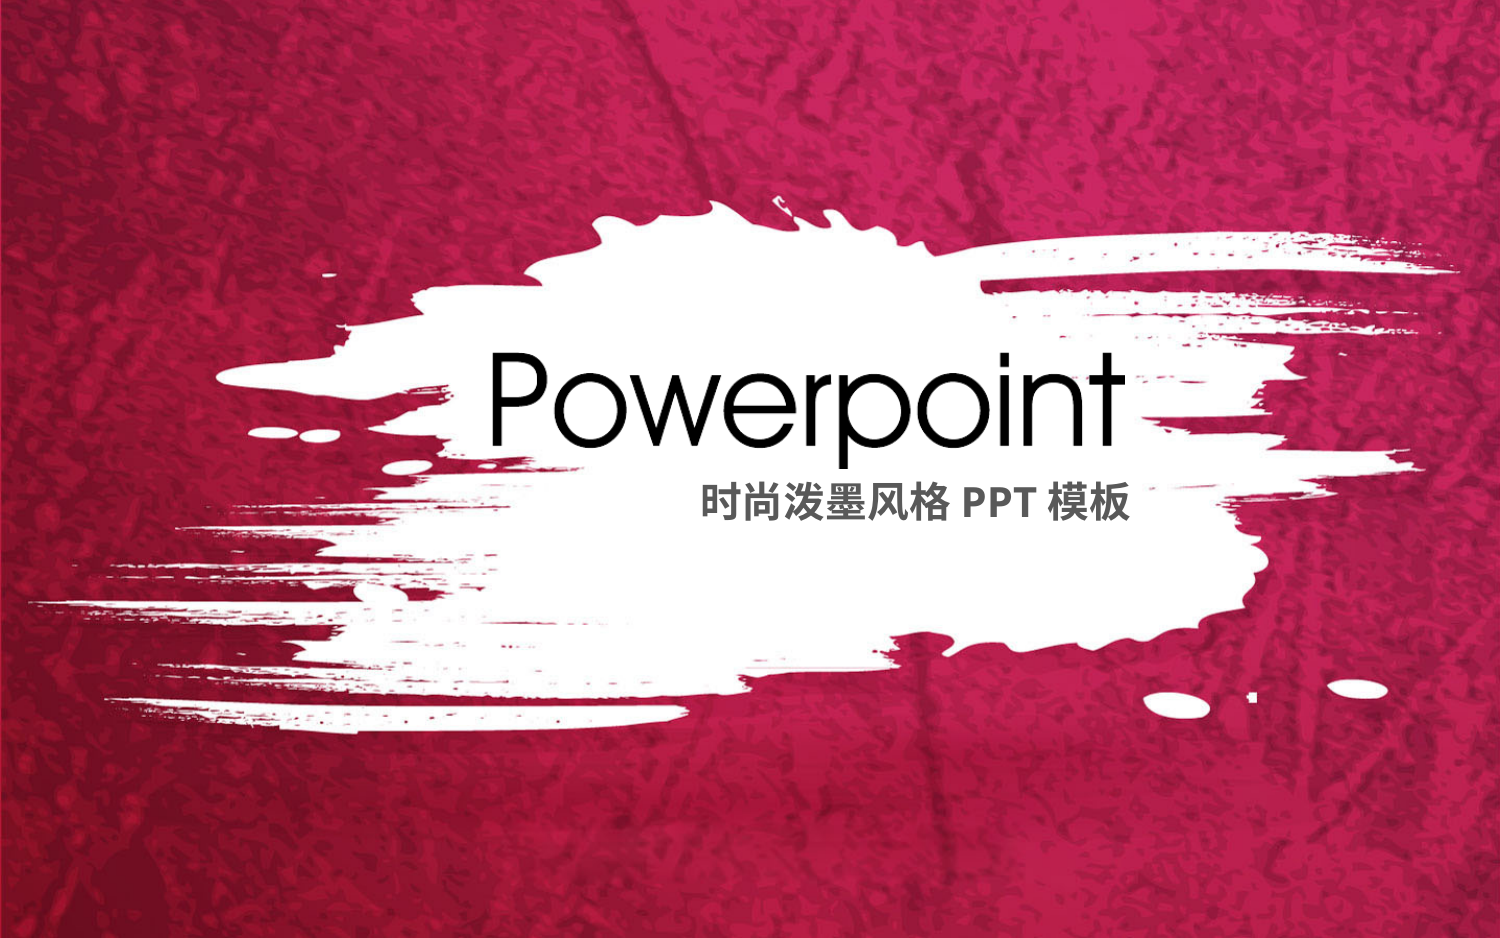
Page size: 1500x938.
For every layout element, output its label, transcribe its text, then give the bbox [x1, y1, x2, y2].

text_box 时尚泼墨风格PPT模板 [685, 468, 1146, 534]
picture [0, 0, 1500, 938]
